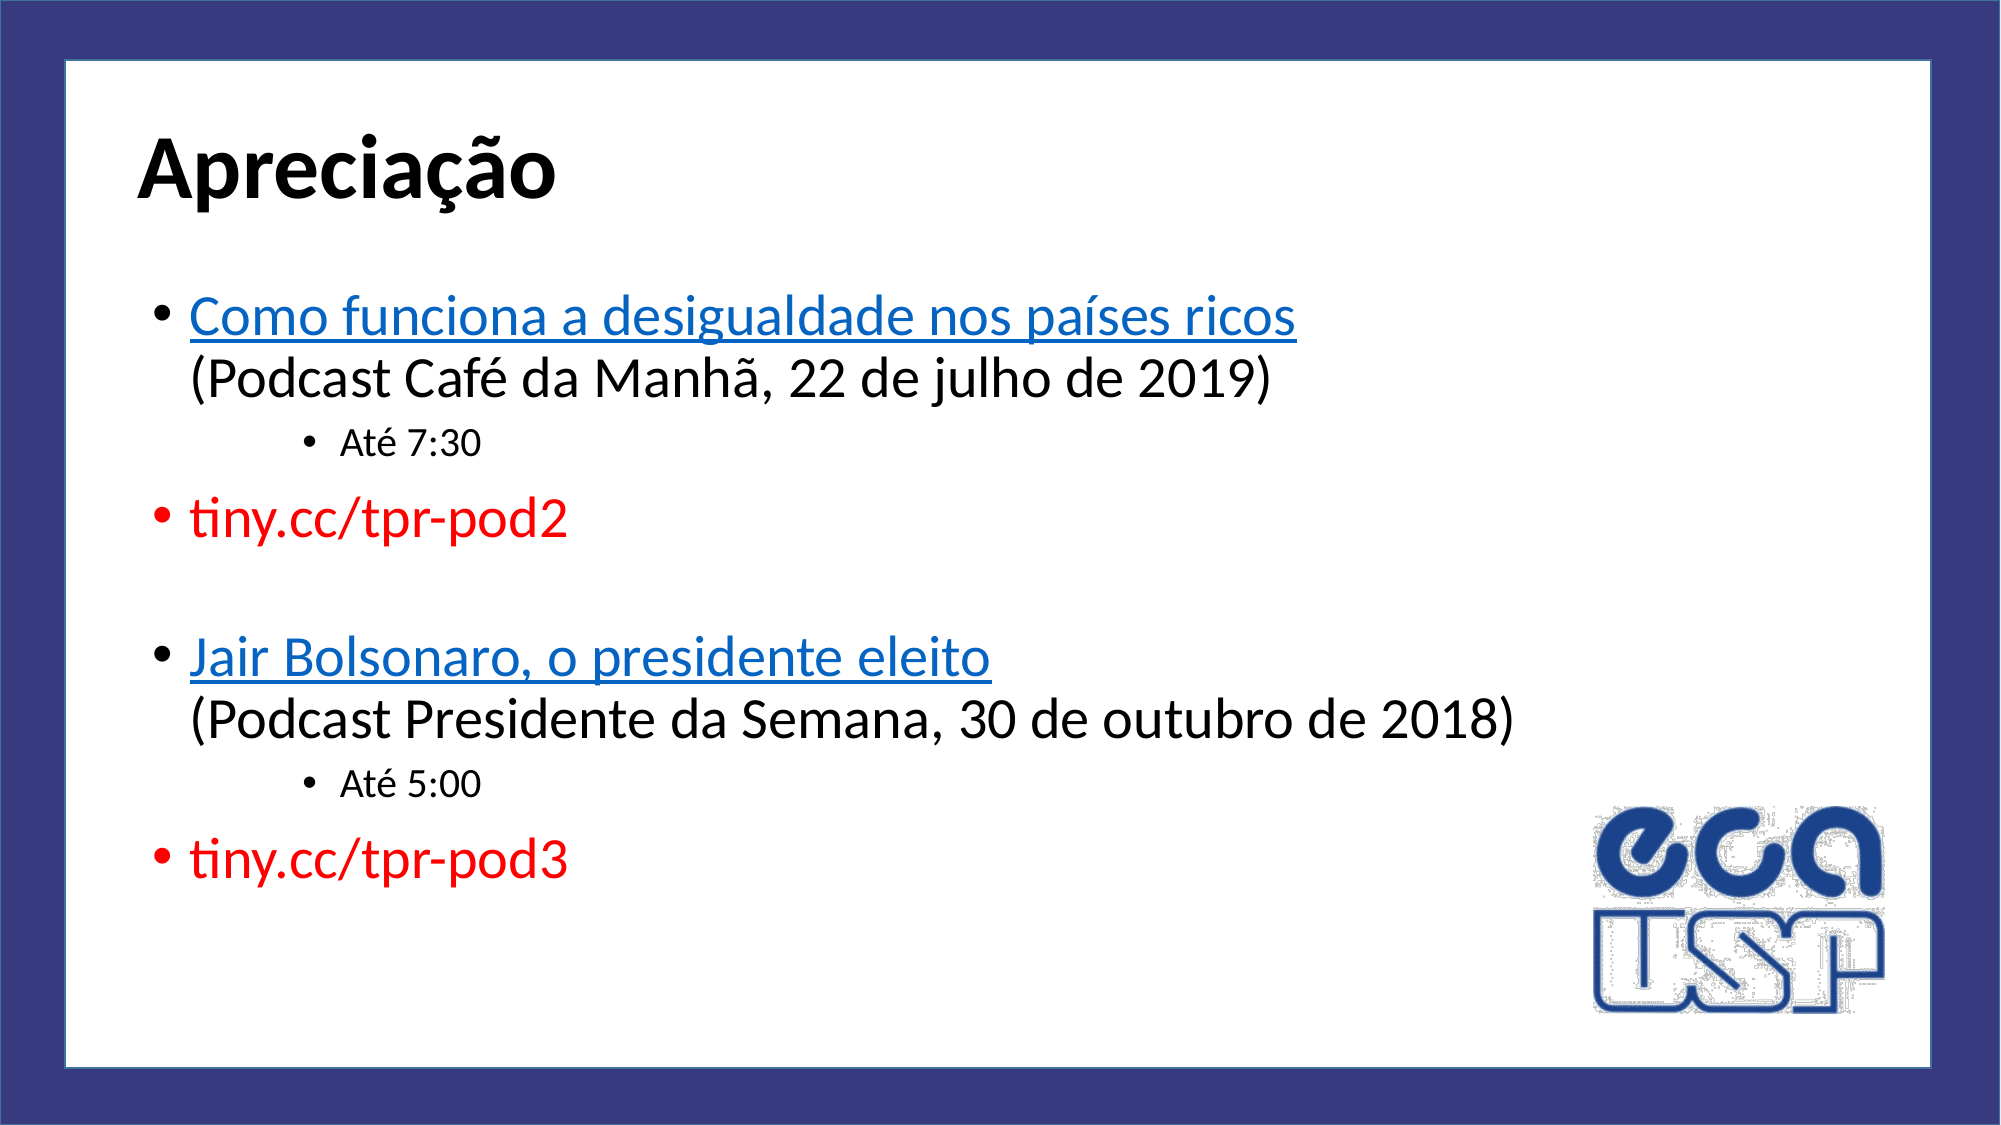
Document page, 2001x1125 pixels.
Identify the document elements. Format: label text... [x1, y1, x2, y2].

list Como funciona a desigualdade nos países ricos (Podcast Café da Manhã, 22 de julho de 2019) Até 7:30 tiny.cc/tpr-pod2 Jair Bolsonaro, o presidente eleito (Podcast Presidente da Semana, 30 de outubro de 2018) Até 5:00 tiny.cc/tpr-pod3 [137, 277, 1574, 1106]
title Apreciação [122, 59, 1876, 278]
picture [1593, 806, 1885, 1014]
